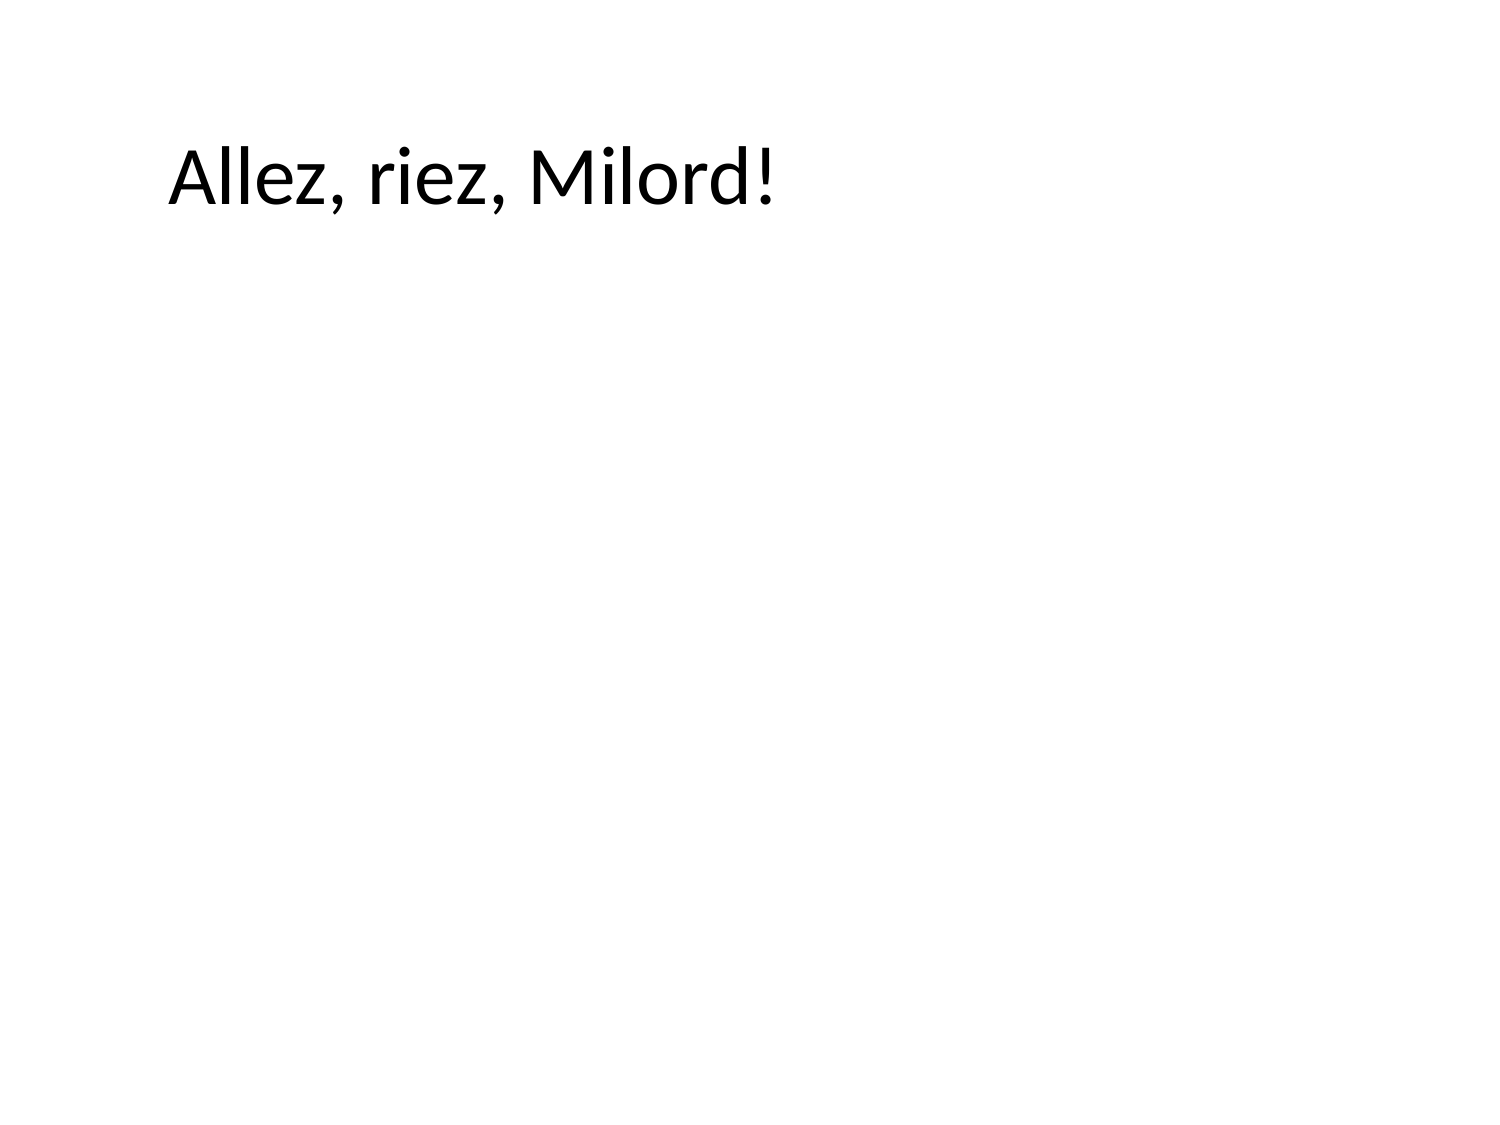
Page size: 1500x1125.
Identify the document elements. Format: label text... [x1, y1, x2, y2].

text_box Allez, riez, Milord! [153, 114, 796, 429]
